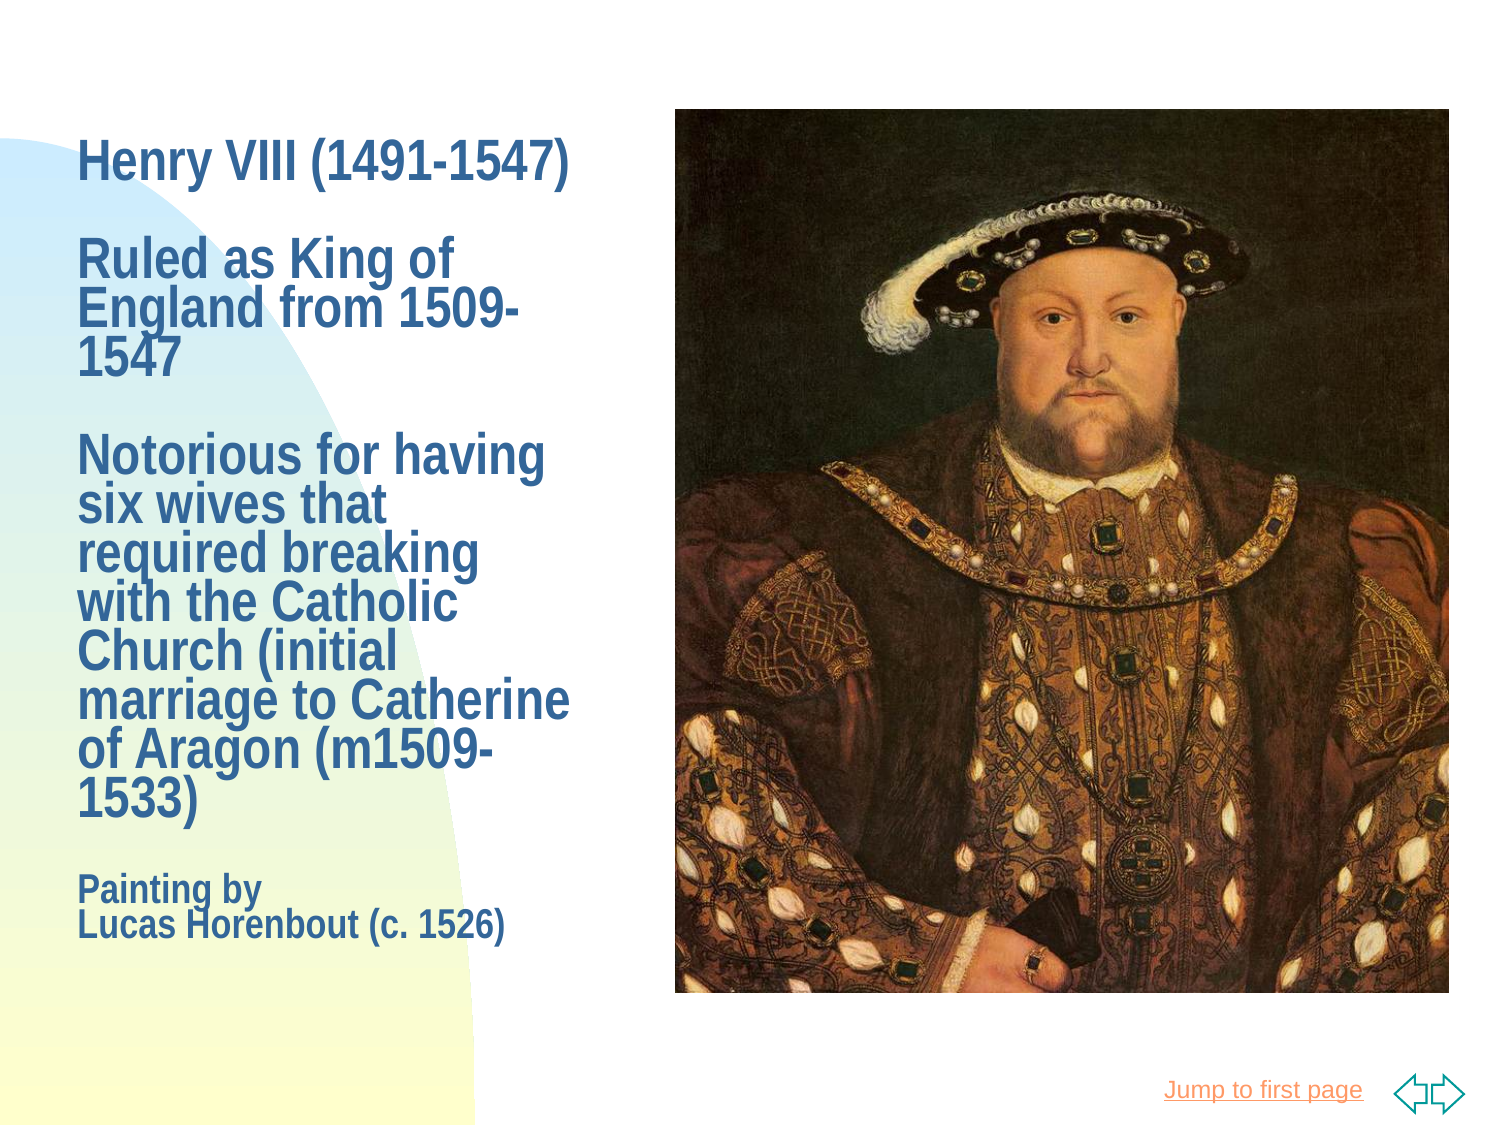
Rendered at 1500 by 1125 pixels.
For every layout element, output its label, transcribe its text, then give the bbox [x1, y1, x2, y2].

title Henry VIII (1491-1547) Ruled as King of England from 1509-1547 Notorious for having six wives that required breaking with the Catholic Church (initial marriage to Catherine of Aragon (m1509-1533) Painting by Lucas Horenbout (c. 1526) [62, 99, 588, 988]
picture [674, 109, 1449, 993]
